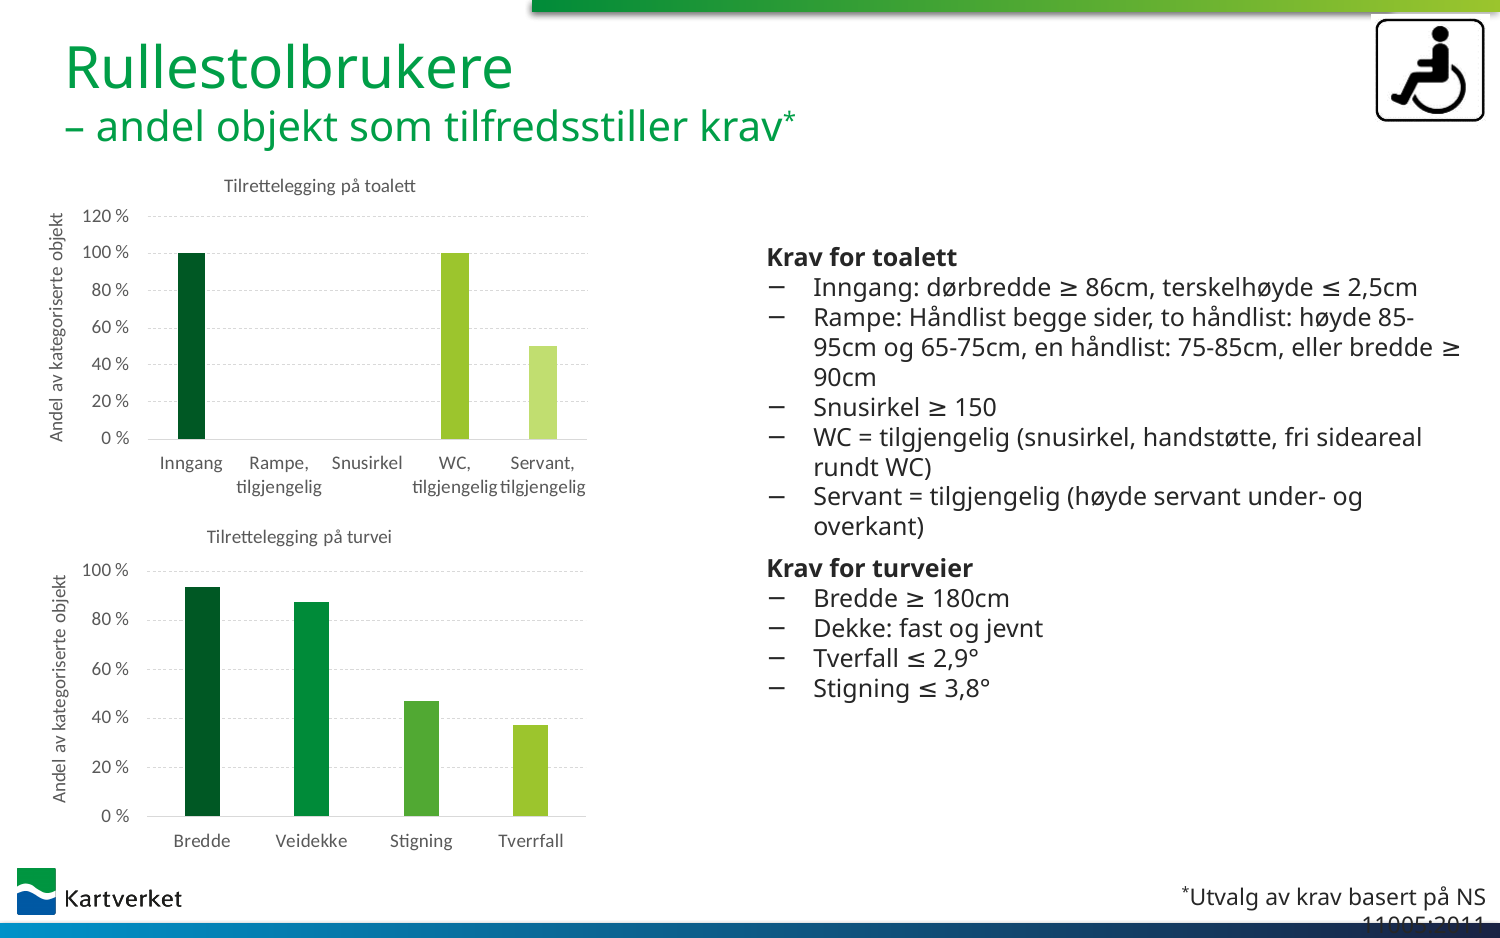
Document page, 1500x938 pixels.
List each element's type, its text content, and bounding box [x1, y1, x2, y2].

text_box Rullestolbrukere – andel objekt som tilfredsstiller krav* [49, 14, 1431, 158]
text_box Krav for toalett Inngang: dørbredde ≥ 86cm, terskelhøyde ≤ 2,5cm Rampe: Håndlist begge sider, to håndlist: høyde 85-95cm og 65-75cm, en håndlist: 75-85cm, eller bredde ≥ 90cm Snusirkel ≥ 150 WC = tilgjengelig (snusirkel, handstøtte, fri sideareal rundt WC) Servant = tilgjengelig (høyde servant under- og overkant) [751, 234, 1483, 545]
text_box Krav for turveier Bredde ≥ 180cm Dekke: fast og jevnt Tverfall ≤ 2,9° Stigning ≤ 3,8° [751, 545, 1483, 710]
text_box *Utvalg av krav basert på NS 11005:2011 [1068, 873, 1500, 938]
picture [1371, 13, 1491, 127]
picture [41, 520, 597, 859]
picture [41, 166, 598, 505]
